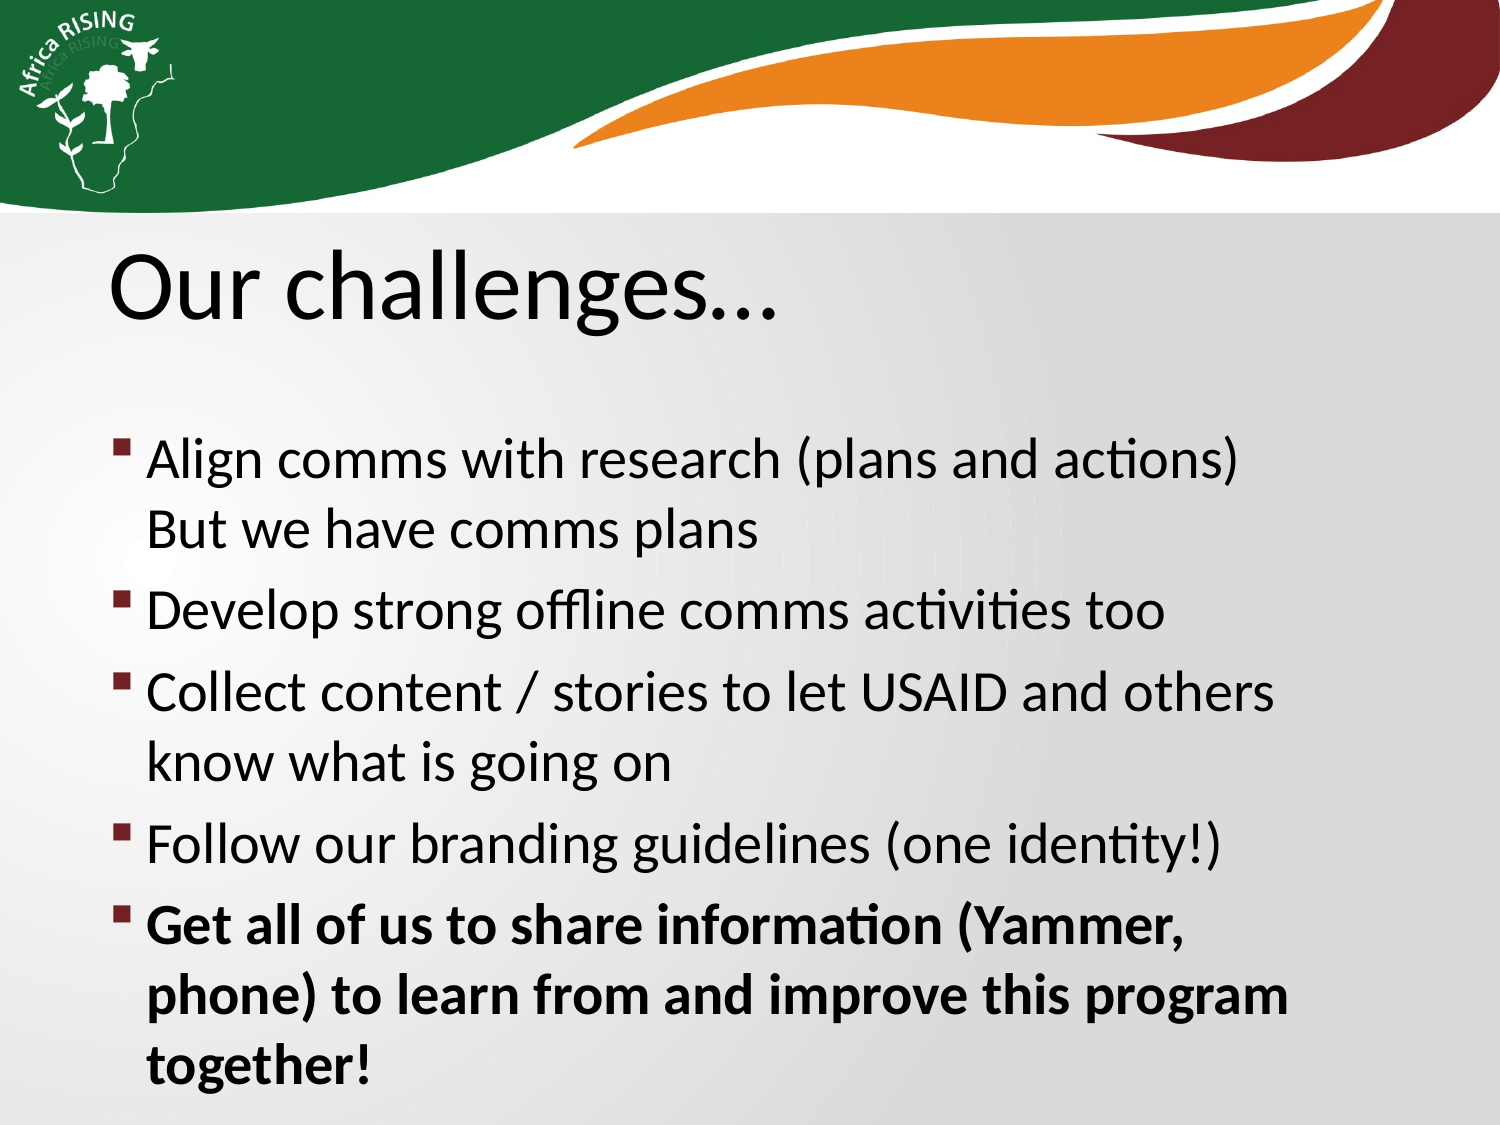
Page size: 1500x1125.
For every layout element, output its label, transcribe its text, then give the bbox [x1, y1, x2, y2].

picture [0, 0, 1500, 213]
list Align comms with research (plans and actions) But we have comms plans Develop strong offline comms activities too Collect content / stories to let USAID and others know what is going on Follow our branding guidelines (one identity!) Get all of us to share information (Yammer, phone) to learn from and improve this program together! [75, 412, 1350, 1075]
list Our challenges… [75, 212, 1325, 400]
